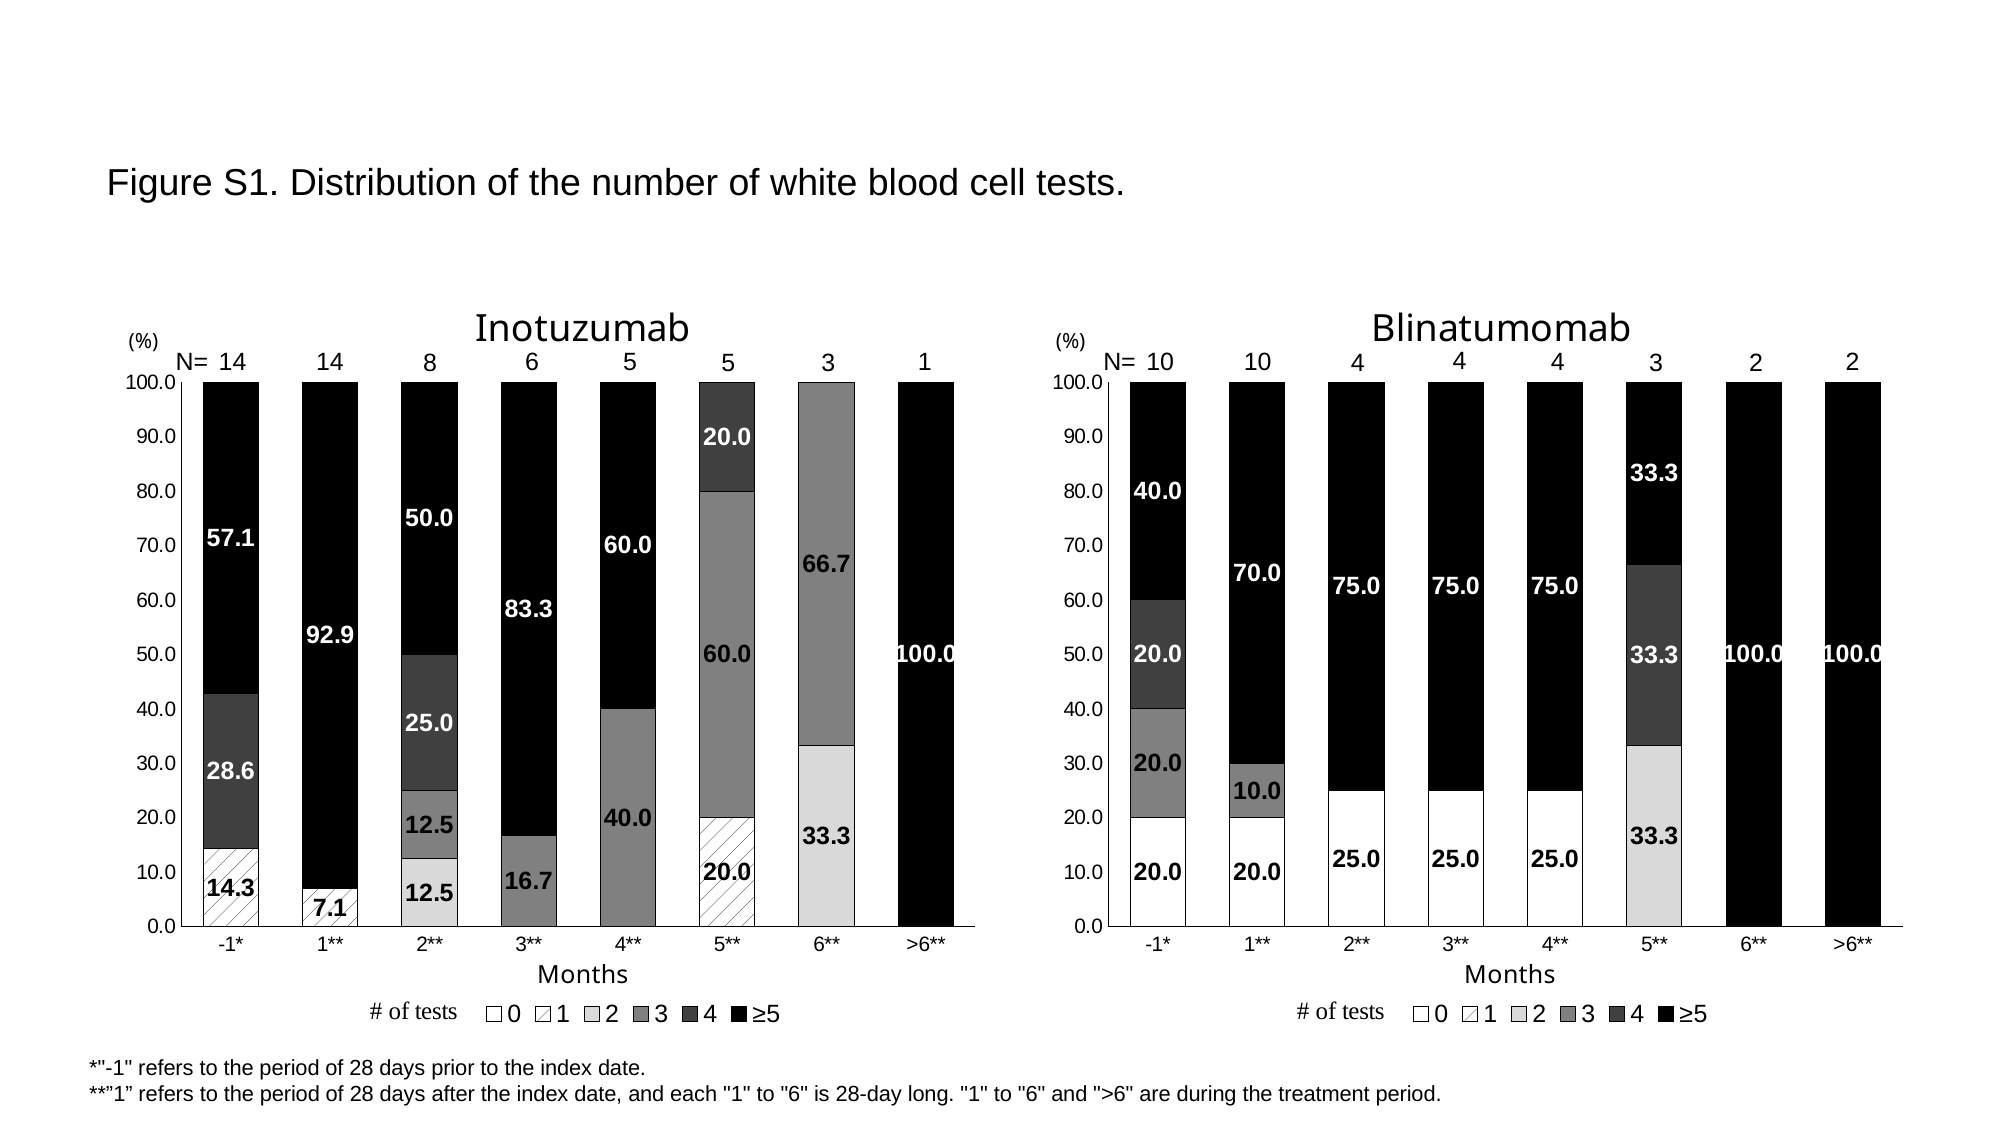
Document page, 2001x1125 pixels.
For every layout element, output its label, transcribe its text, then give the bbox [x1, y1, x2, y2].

chart [1022, 266, 1926, 1037]
text_box *"-1" refers to the period of 28 days prior to the index date. **”1” refers to the period of 28 days after the index date, and each "1" to "6" is 28-day long. "1" to "6" and ">6" are during the treatment period. [74, 1045, 1905, 1114]
text_box Figure S1. Distribution of the number of white blood cell tests. [91, 150, 1819, 211]
chart [95, 266, 999, 1037]
